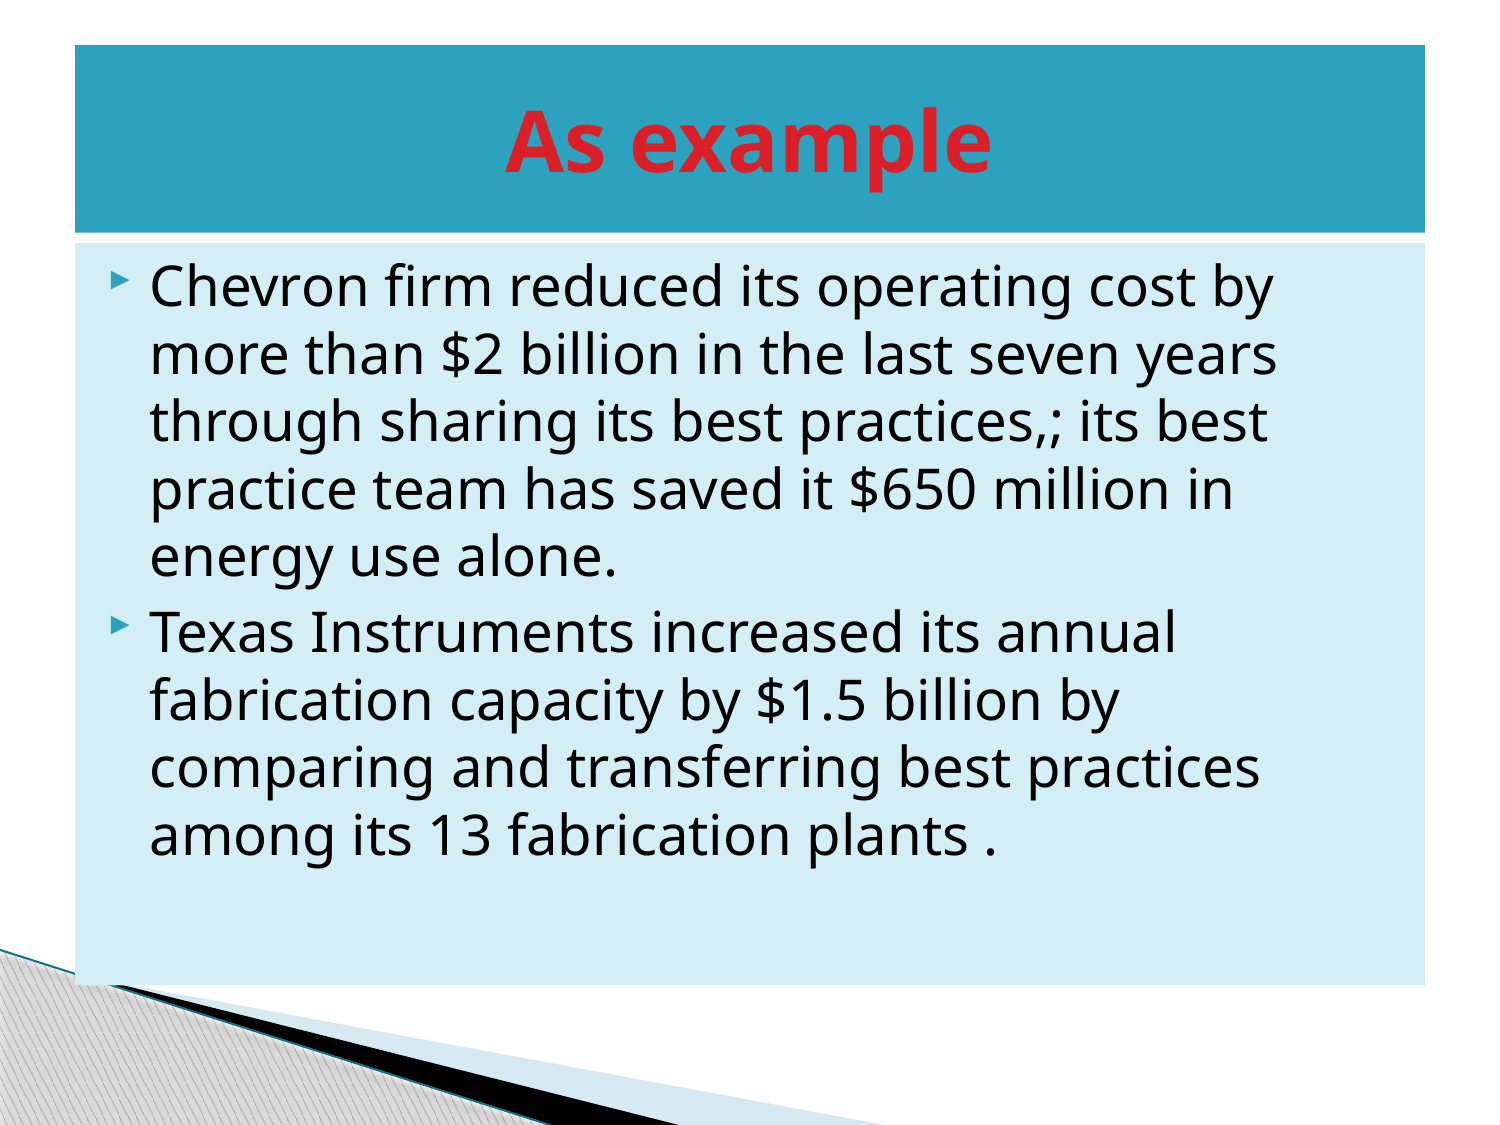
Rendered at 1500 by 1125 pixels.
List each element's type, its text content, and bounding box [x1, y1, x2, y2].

list Chevron firm reduced its operating cost by more than $2 billion in the last seven years through sharing its best practices,; its best practice team has saved it $650 million in energy use alone. Texas Instruments increased its annual fabrication capacity by $1.5 billion by comparing and transferring best practices among its 13 fabrication plants . [75, 243, 1425, 986]
title As example [75, 45, 1425, 233]
